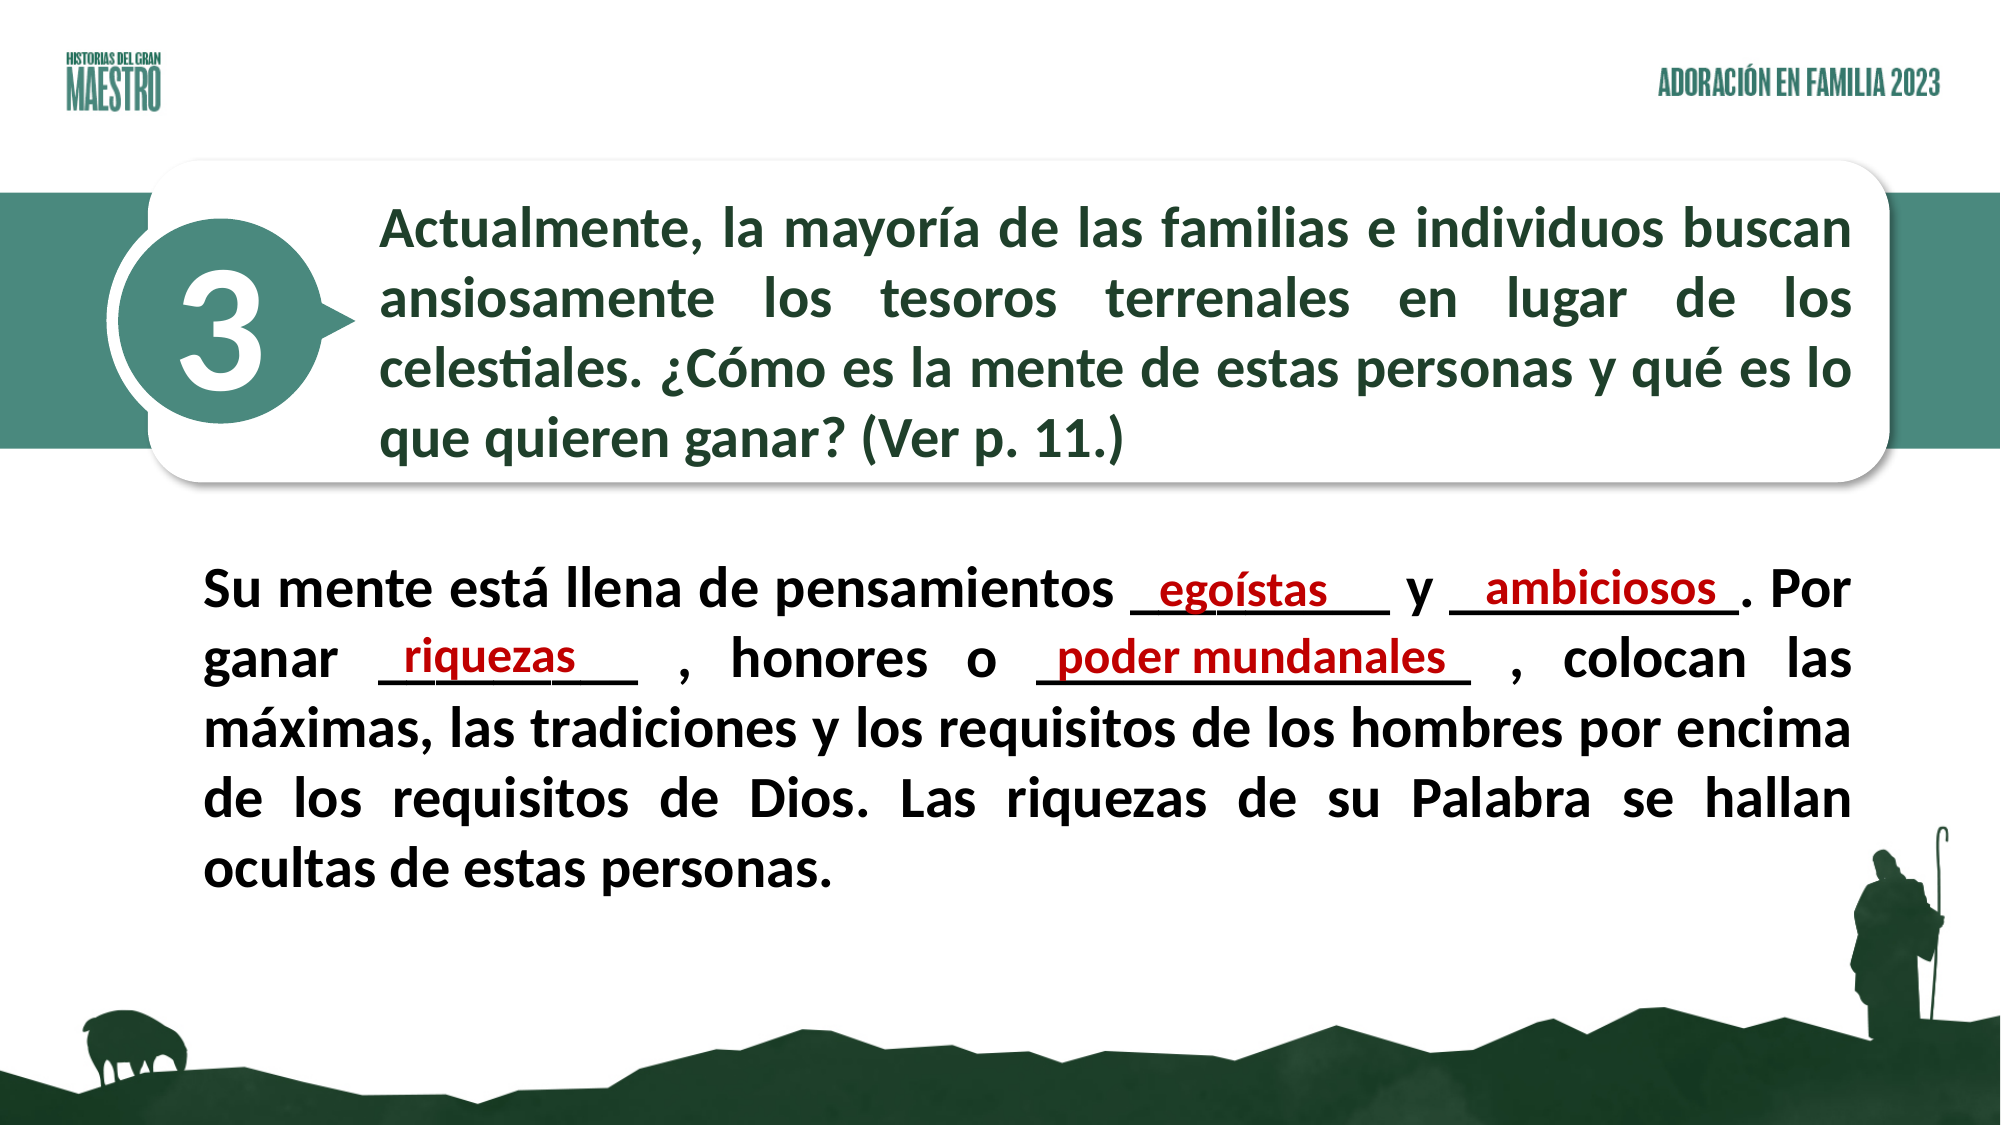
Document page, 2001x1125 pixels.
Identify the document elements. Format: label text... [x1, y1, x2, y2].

text_box riquezas [388, 615, 667, 690]
text_box egoístas [1144, 548, 1422, 616]
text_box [0, 160, 2000, 483]
picture [0, 0, 2001, 1125]
text_box Su mente está llena de pensamientos _________ y __________. Por ganar _________ , honores o _______________ , colocan las máximas, las tradiciones y los requisitos de los hombres por encima de los requisitos de Dios. Las riquezas de su Palabra se hallan ocultas de estas personas. [188, 541, 1868, 907]
text_box poder mundanales [1042, 616, 1493, 692]
text_box ambiciosos [1470, 546, 1794, 622]
